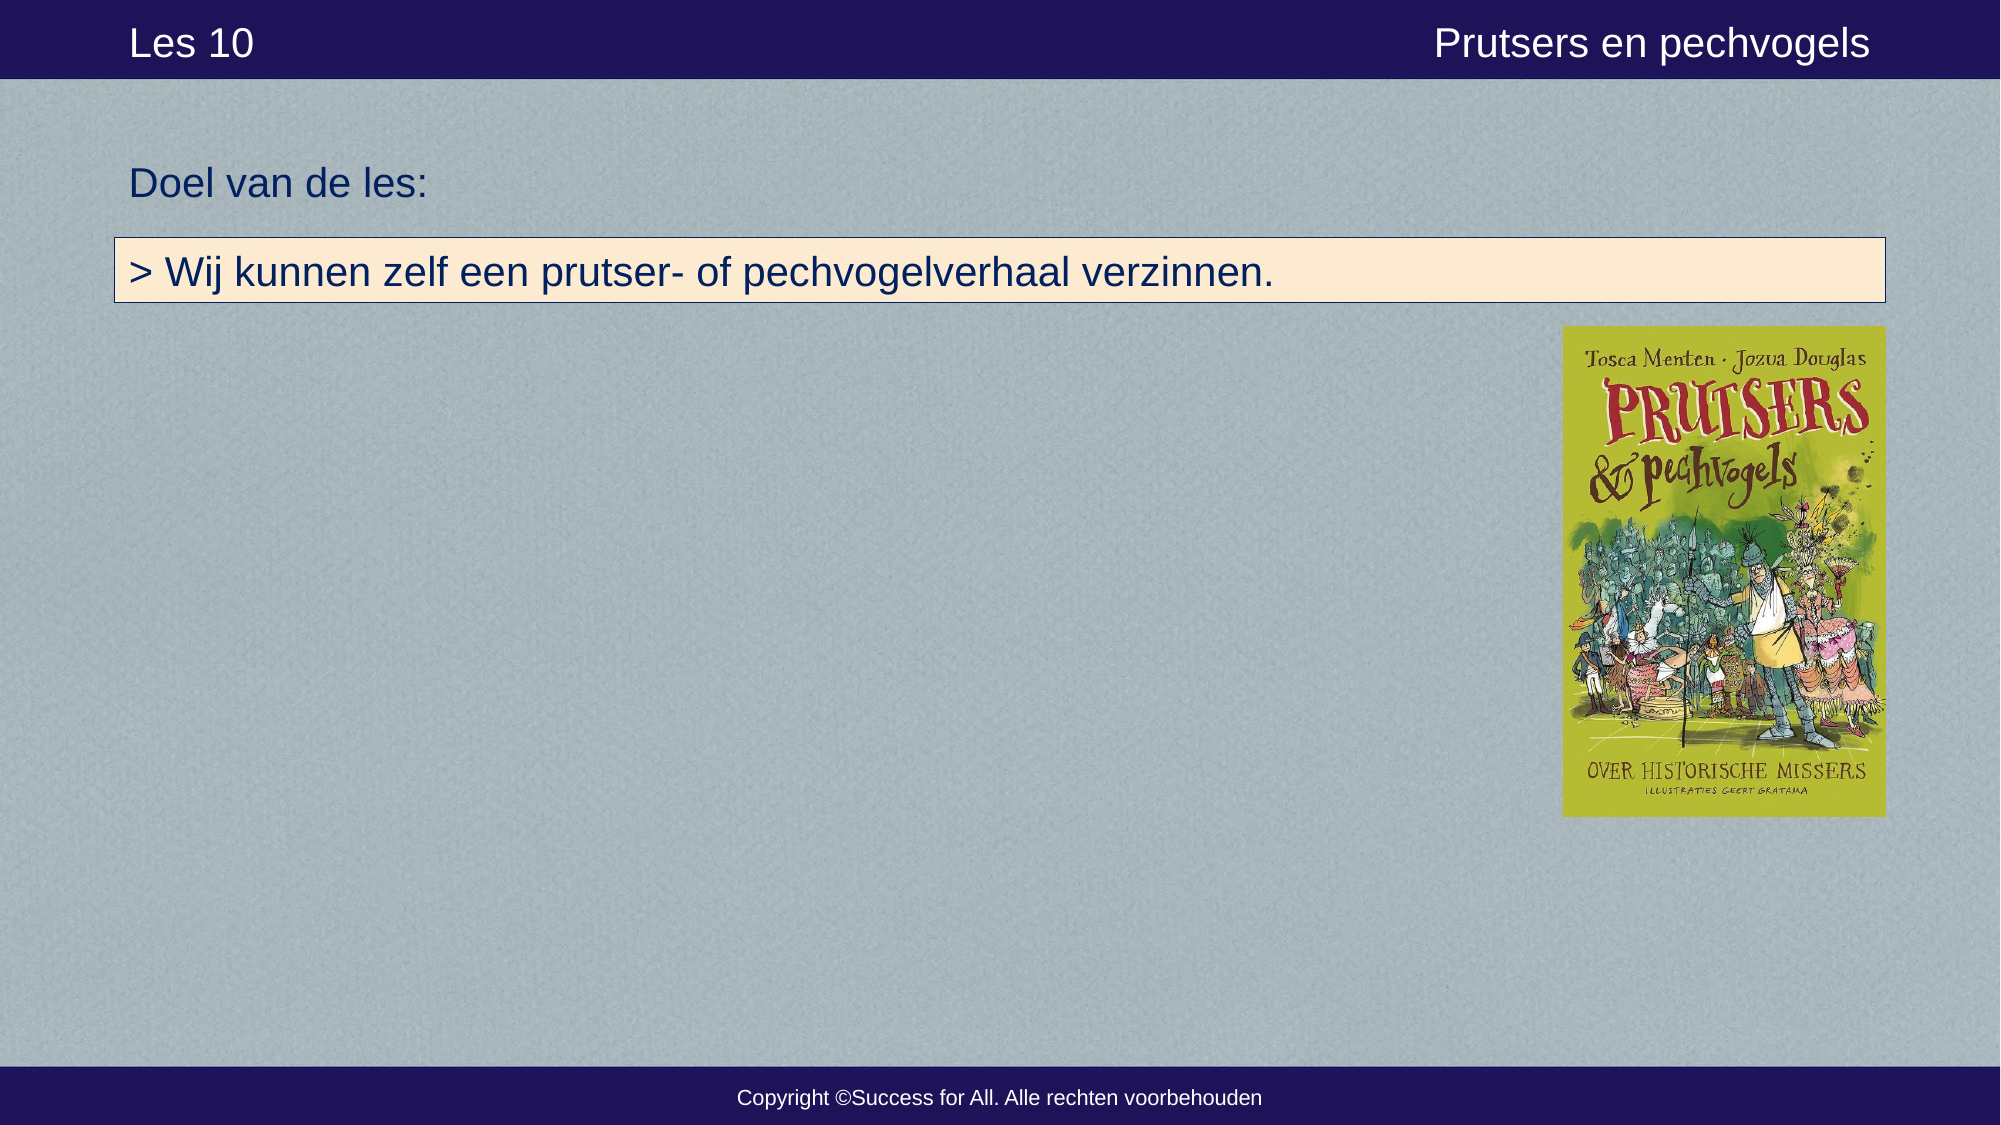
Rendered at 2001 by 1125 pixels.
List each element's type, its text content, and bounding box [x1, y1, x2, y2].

text_box Prutsers en pechvogels [999, 8, 1886, 73]
text_box Doel van de les: [113, 148, 1635, 214]
picture [0, 0, 2001, 1125]
text_box Les 10 [114, 8, 354, 73]
text_box > Wij kunnen zelf een prutser- of pechvogelverhaal verzinnen. [114, 237, 1886, 303]
text_box Copyright ©Success for All. Alle rechten voorbehouden [0, 1076, 2000, 1125]
